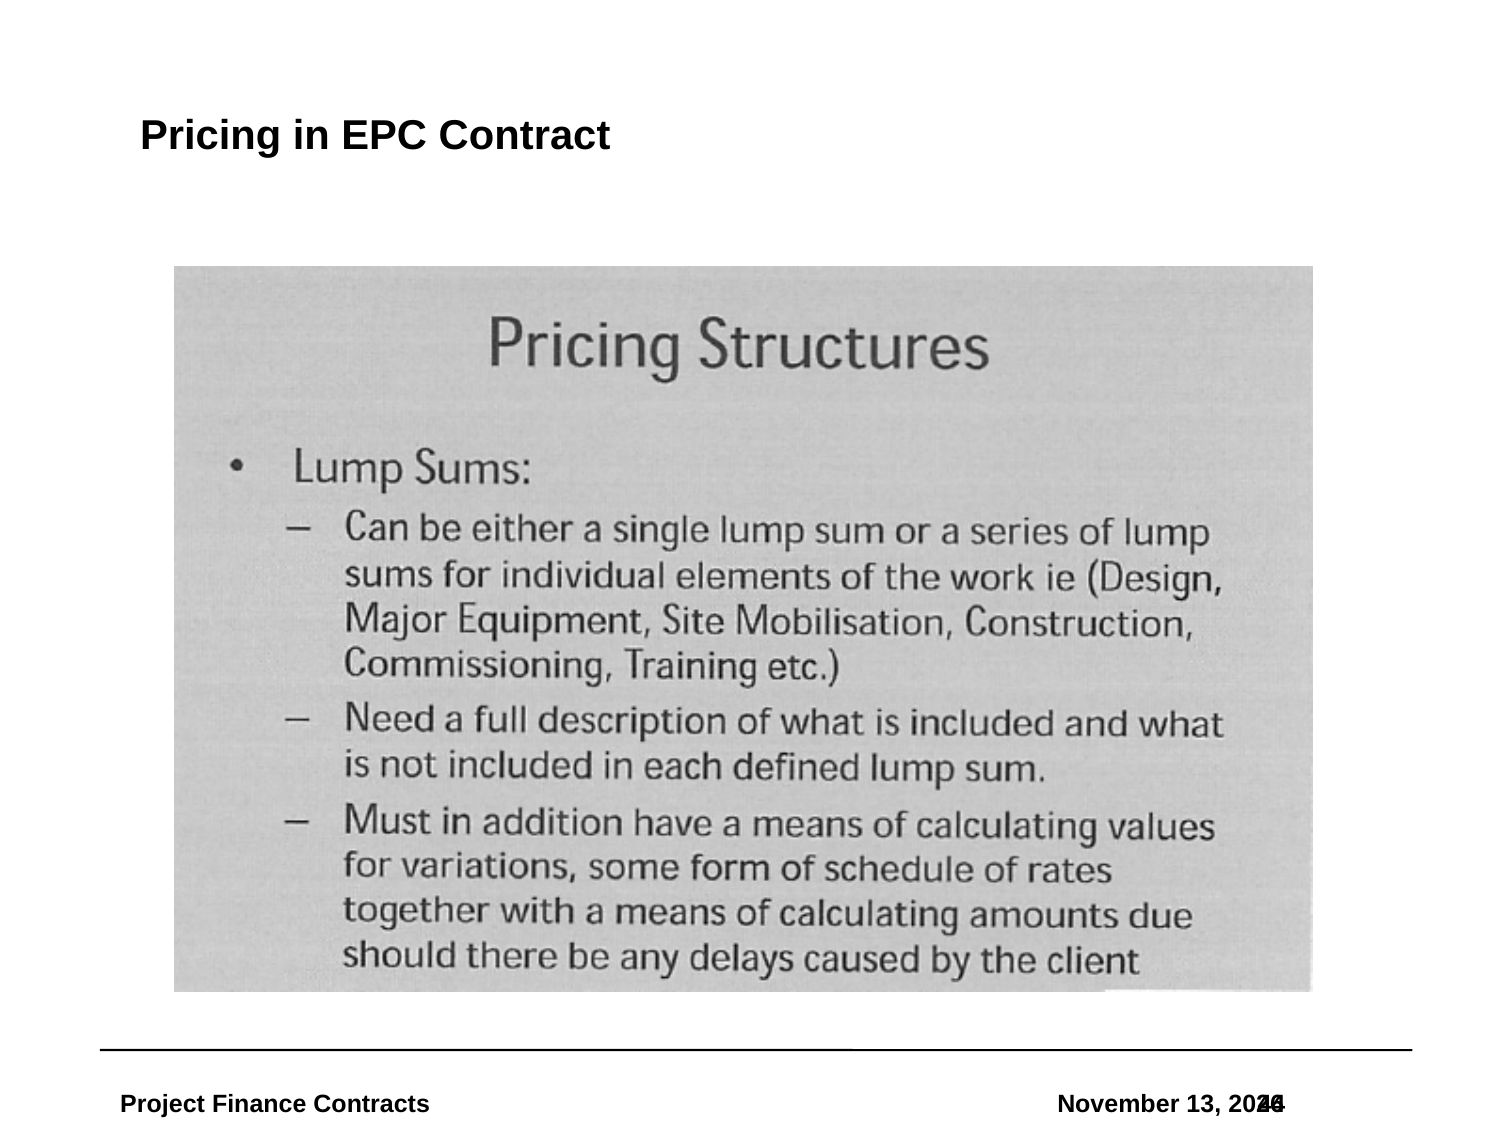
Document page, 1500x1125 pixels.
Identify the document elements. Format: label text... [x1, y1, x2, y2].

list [174, 265, 1313, 993]
title Pricing in EPC Contract [124, 99, 1288, 226]
